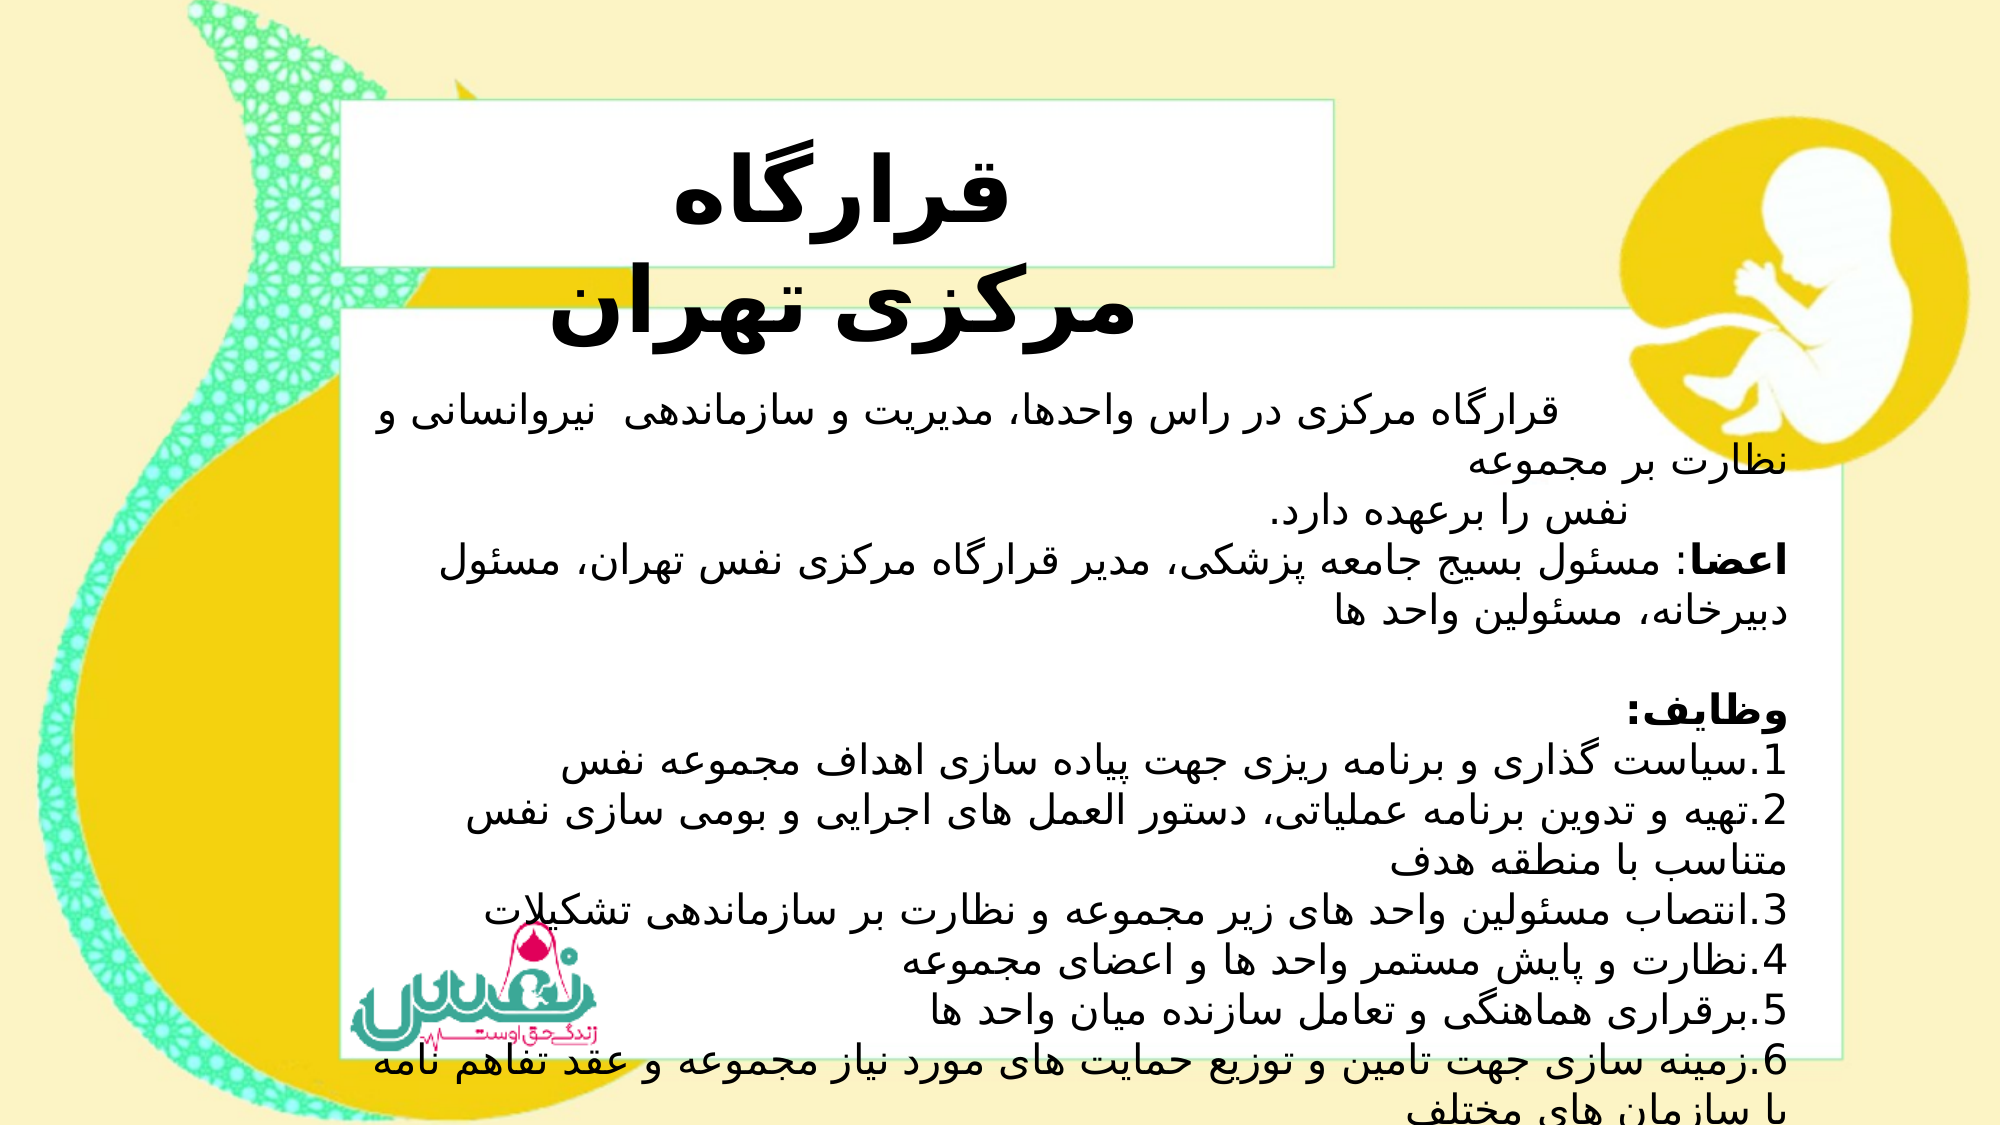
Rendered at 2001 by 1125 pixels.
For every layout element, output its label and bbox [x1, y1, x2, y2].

list [0, 0, 2000, 1125]
